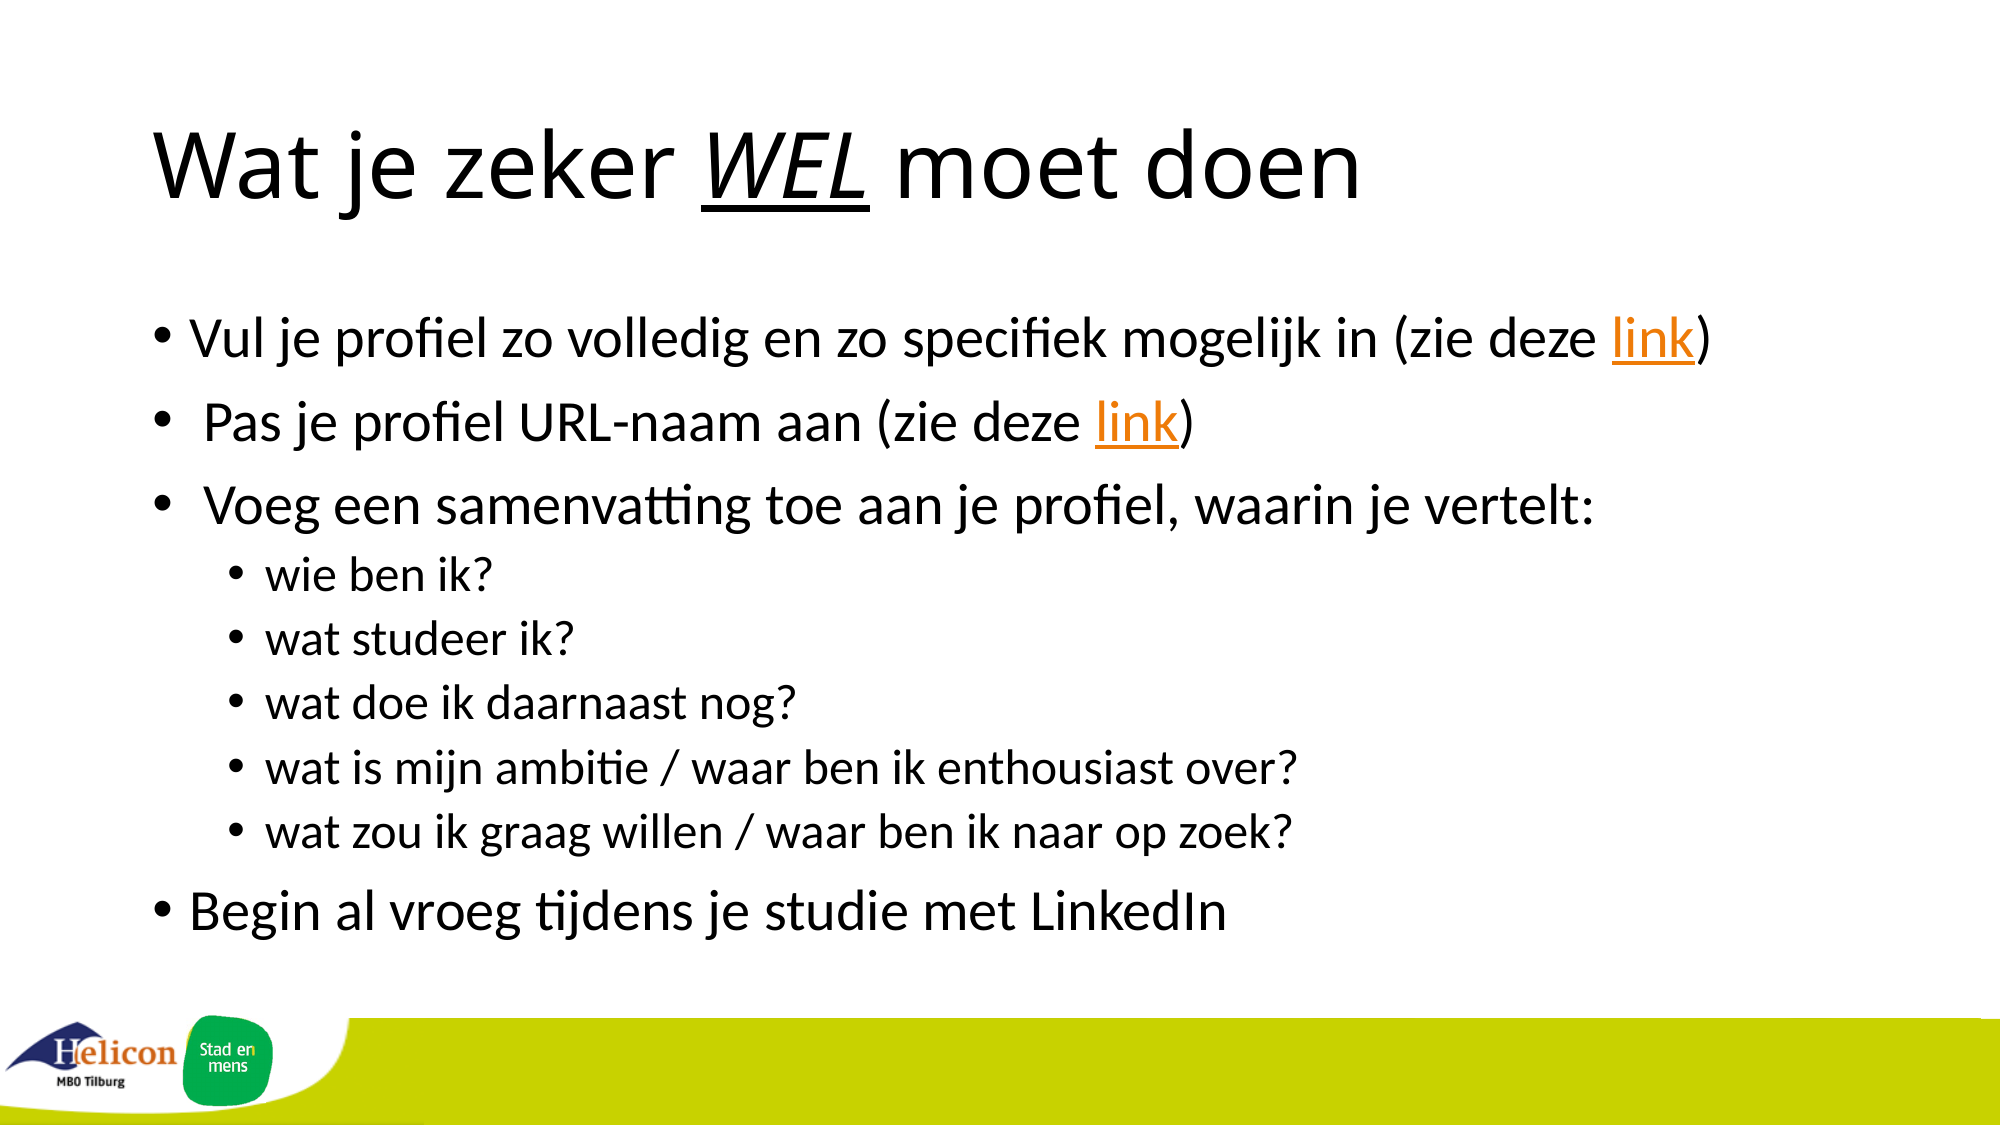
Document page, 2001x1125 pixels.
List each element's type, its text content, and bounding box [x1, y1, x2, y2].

picture [0, 1014, 424, 1125]
list Vul je profiel zo volledig en zo specifiek mogelijk in (zie deze link) Pas je profiel URL-naam aan (zie deze link) Voeg een samenvatting toe aan je profiel, waarin je vertelt: wie ben ik? wat studeer ik? wat doe ik daarnaast nog? wat is mijn ambitie / waar ben ik enthousiast over? wat zou ik graag willen / waar ben ik naar op zoek? Begin al vroeg tijdens je studie met LinkedIn [137, 299, 1863, 1014]
title Wat je zeker WEL moet doen [137, 59, 1863, 278]
